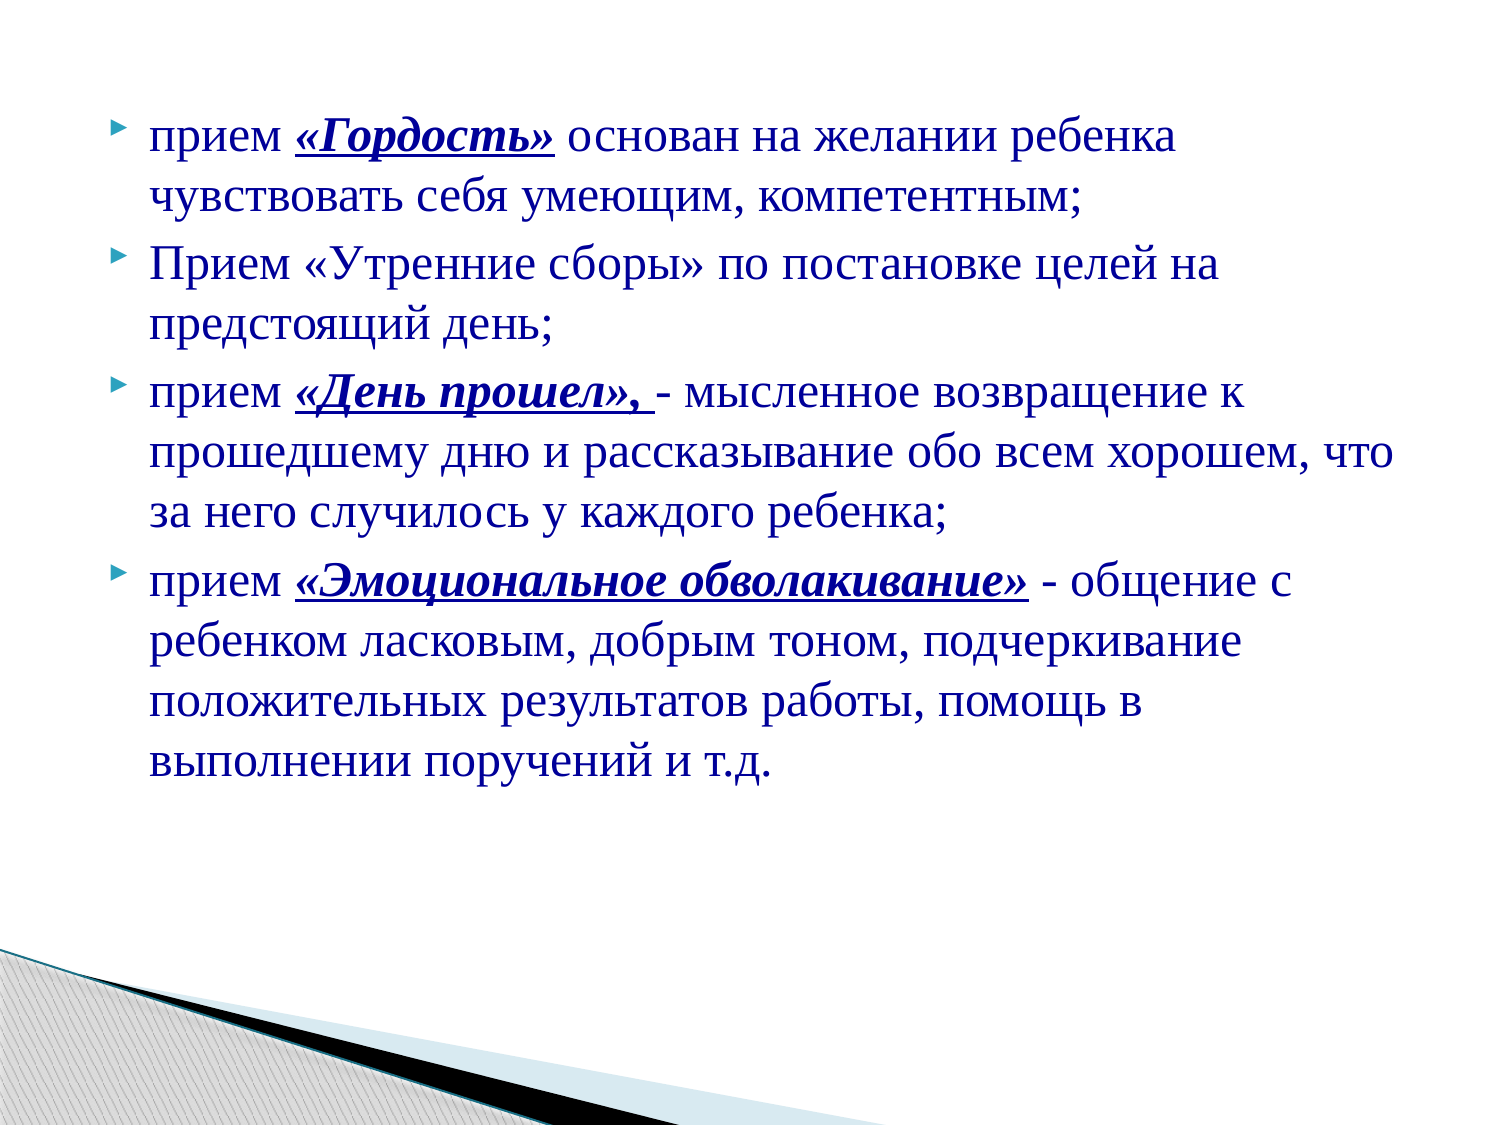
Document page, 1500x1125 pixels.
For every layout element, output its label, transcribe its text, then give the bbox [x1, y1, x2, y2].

list прием «Гордость» основан на желании ребенка чувствовать себя умеющим, компетентным; Прием «Утренние сборы» по постановке целей на предстоящий день; прием «День прошел», - мысленное возвращение к прошедшему дню и рассказывание обо всем хорошем, что за него случилось у каждого ребенка; прием «Эмоциональное обволакивание» - общение с ребенком ласковым, добрым тоном, подчеркивание положительных результатов работы, помощь в выполнении поручений и т.д. [74, 93, 1426, 986]
